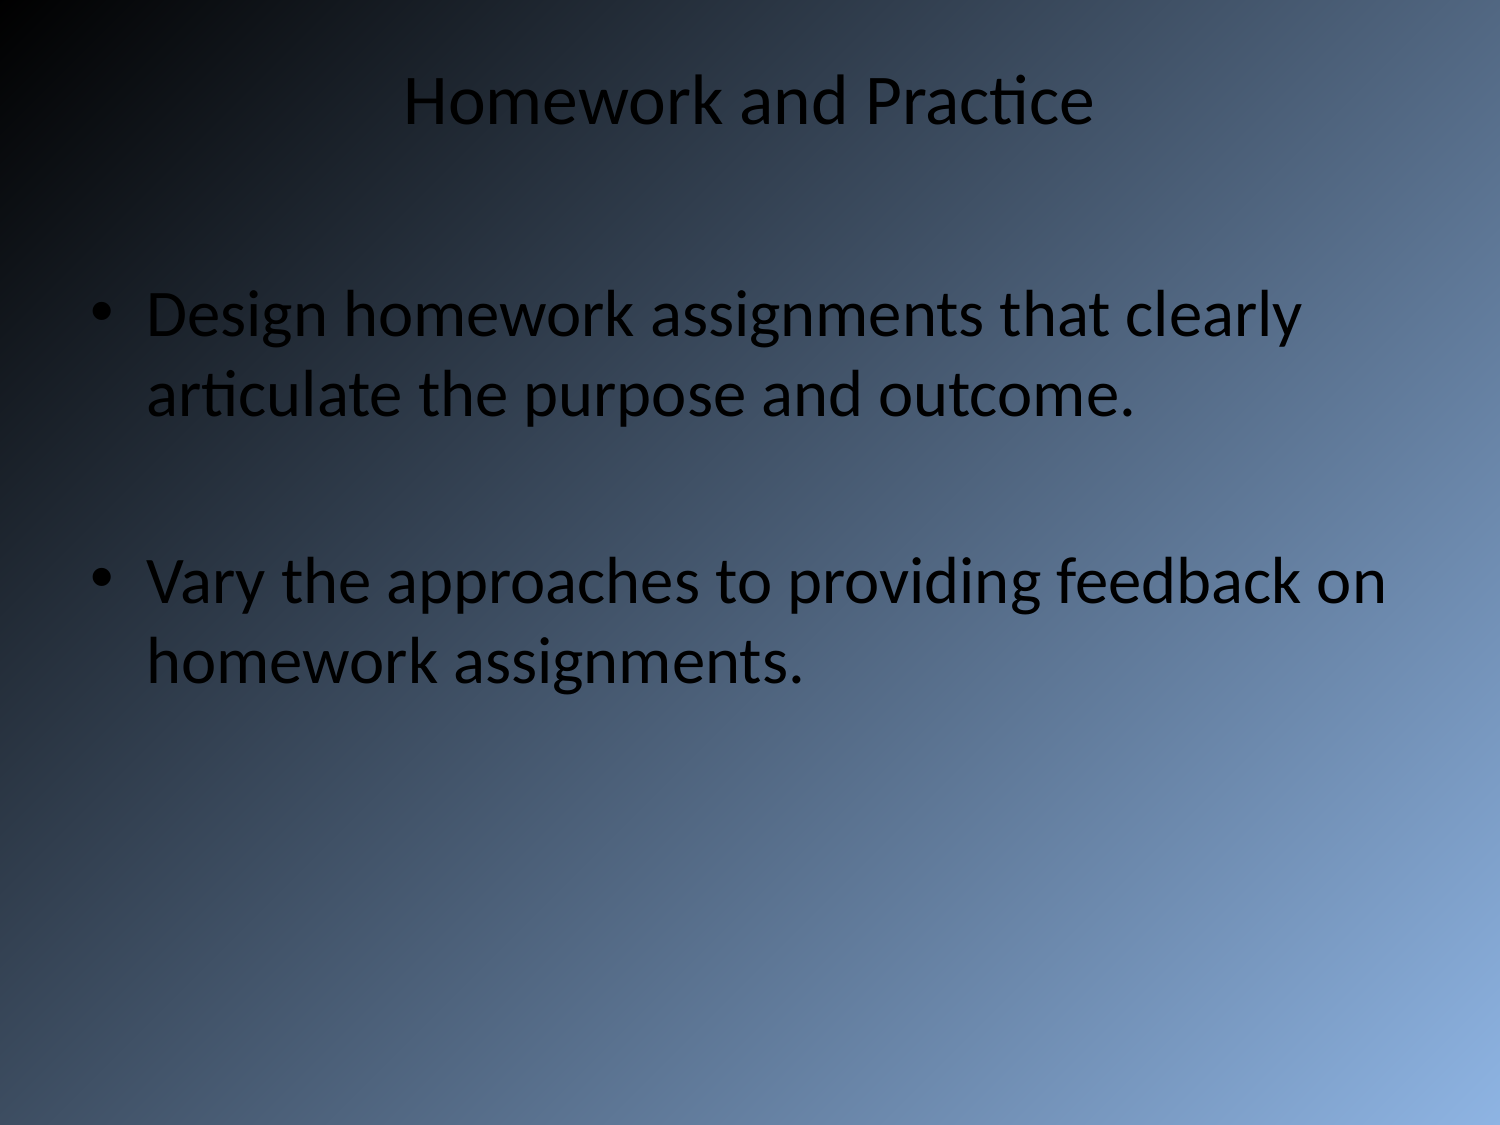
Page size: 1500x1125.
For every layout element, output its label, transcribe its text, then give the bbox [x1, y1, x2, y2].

title Homework and Practice [75, 45, 1425, 233]
list Design homework assignments that clearly articulate the purpose and outcome. Vary the approaches to providing feedback on homework assignments. [75, 262, 1425, 1005]
